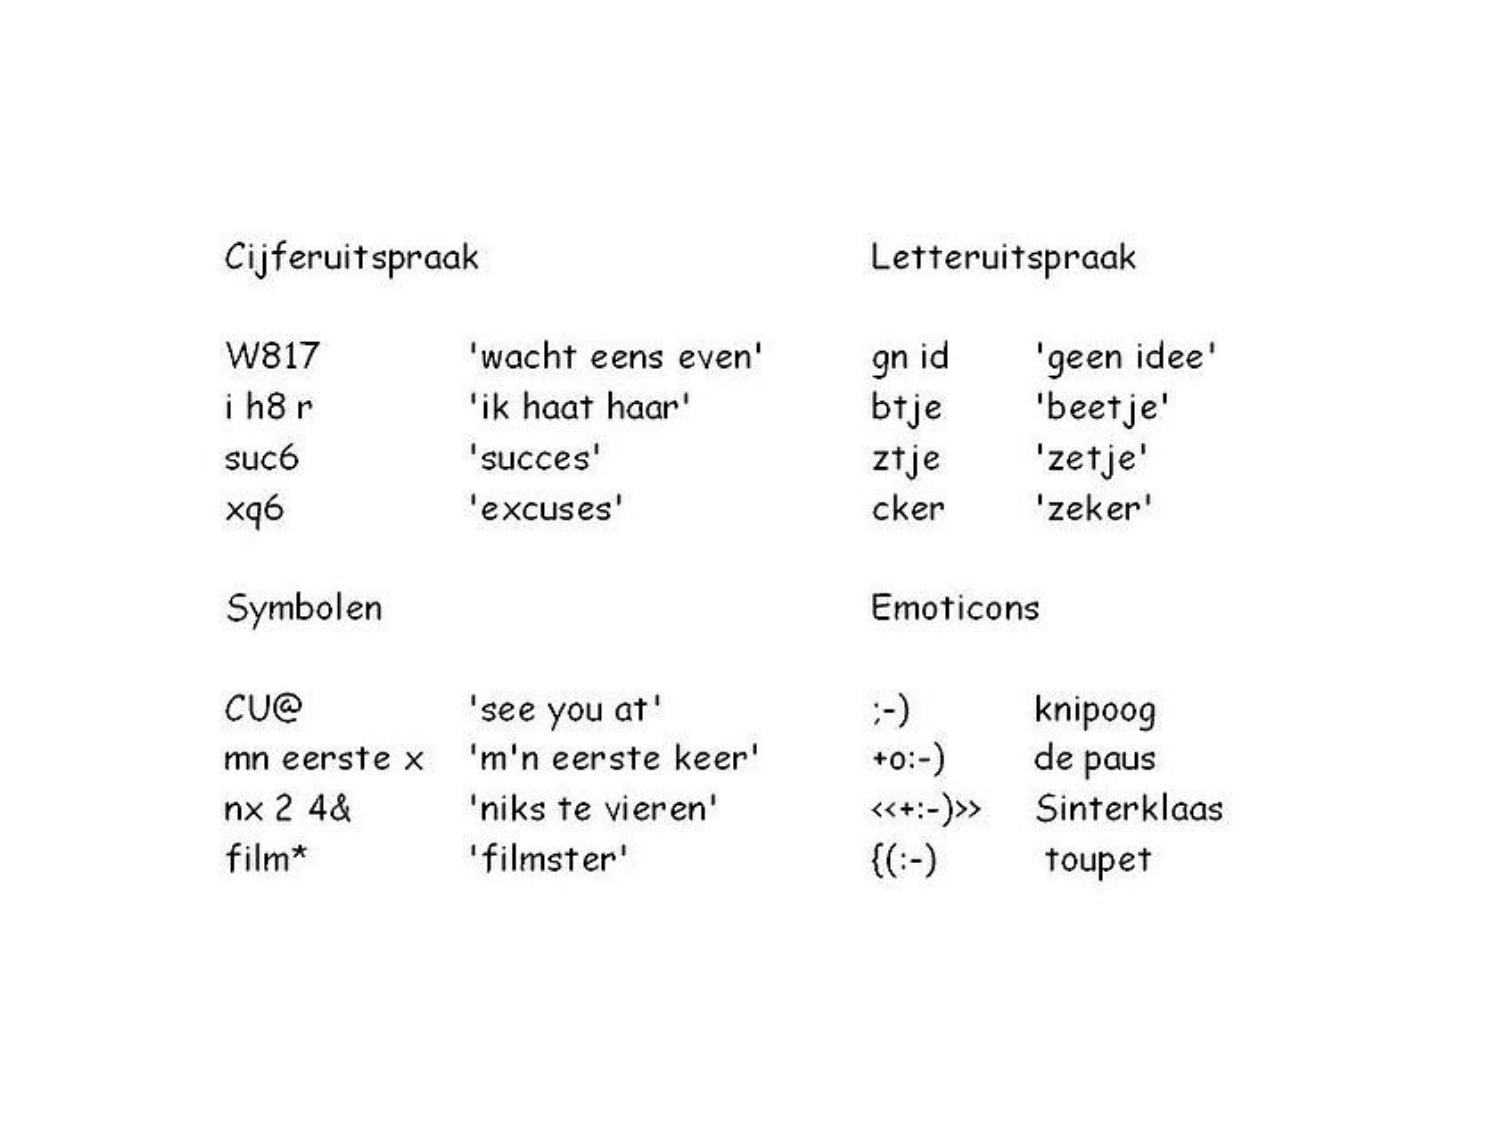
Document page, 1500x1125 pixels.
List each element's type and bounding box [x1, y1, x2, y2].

picture [206, 219, 1258, 929]
